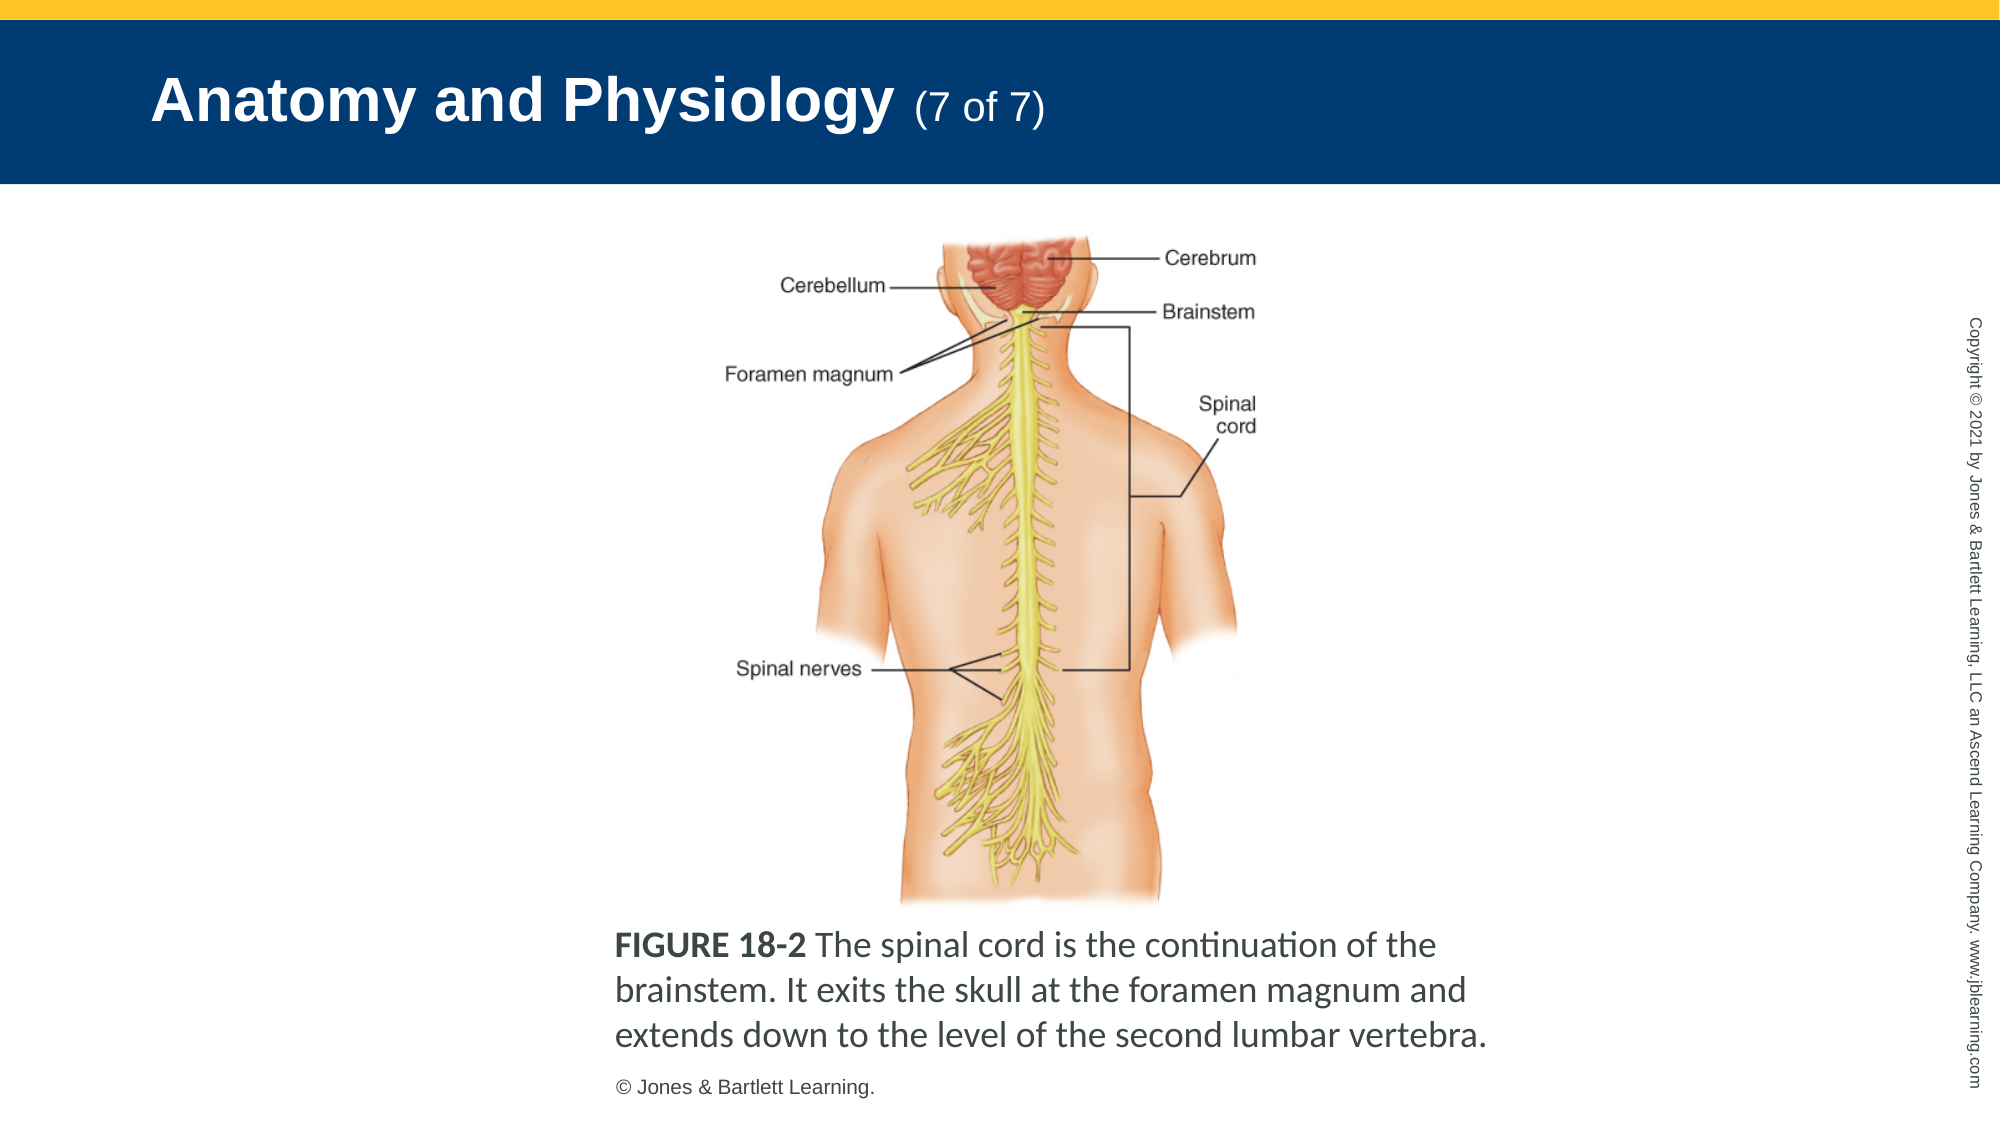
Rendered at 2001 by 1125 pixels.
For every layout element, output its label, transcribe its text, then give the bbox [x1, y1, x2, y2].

text_box © Jones & Bartlett Learning. [601, 1066, 891, 1107]
title Anatomy and Physiology (7 of 7) [0, 19, 2000, 185]
text_box FIGURE 18-2 The spinal cord is the continuation of the brainstem. It exits the skull at the foramen magnum and extends down to the level of the second lumbar vertebra. [600, 912, 1510, 1062]
picture [715, 224, 1285, 919]
